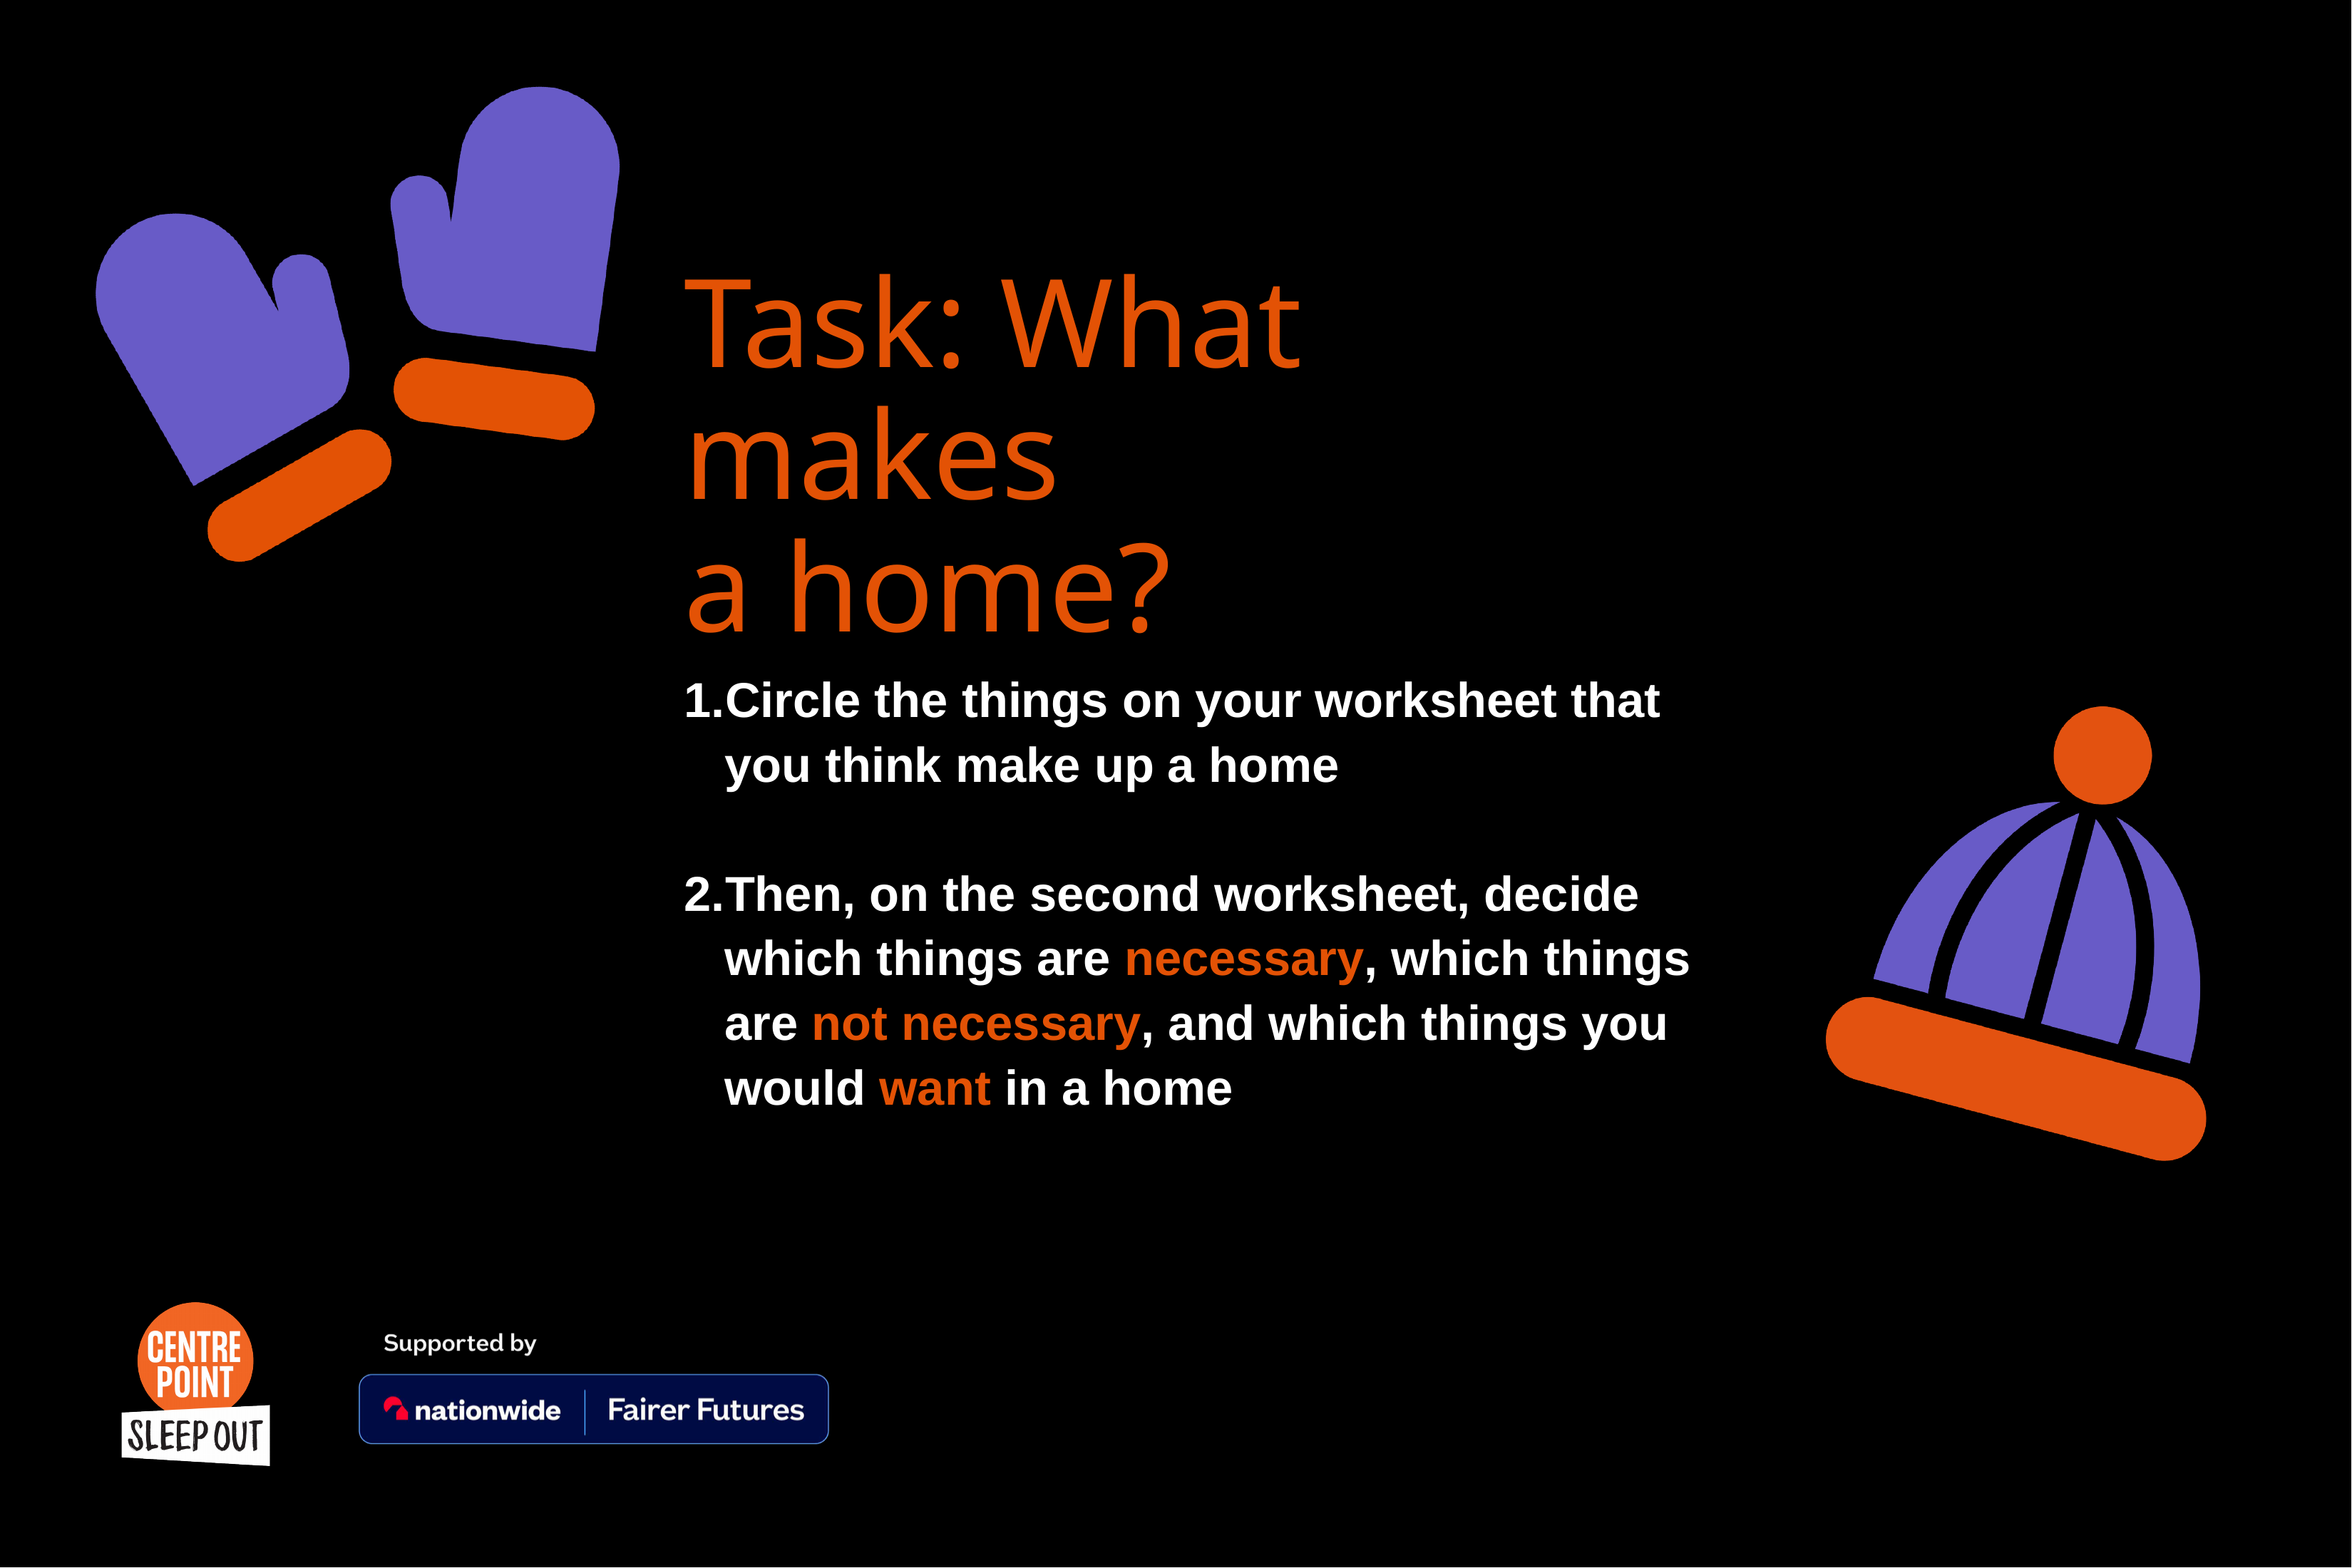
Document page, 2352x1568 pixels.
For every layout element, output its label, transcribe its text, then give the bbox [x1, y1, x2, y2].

picture [121, 1302, 270, 1466]
picture [321, 1314, 874, 1462]
picture [52, 56, 684, 594]
title Task: What makes a home? [684, 387, 1703, 659]
picture [1808, 651, 2310, 1179]
list Circle the things on your worksheet that you think make up a home Then, on the second worksheet, decide which things are necessary, which things are not necessary, and which things you would want in a home [684, 662, 1703, 1180]
